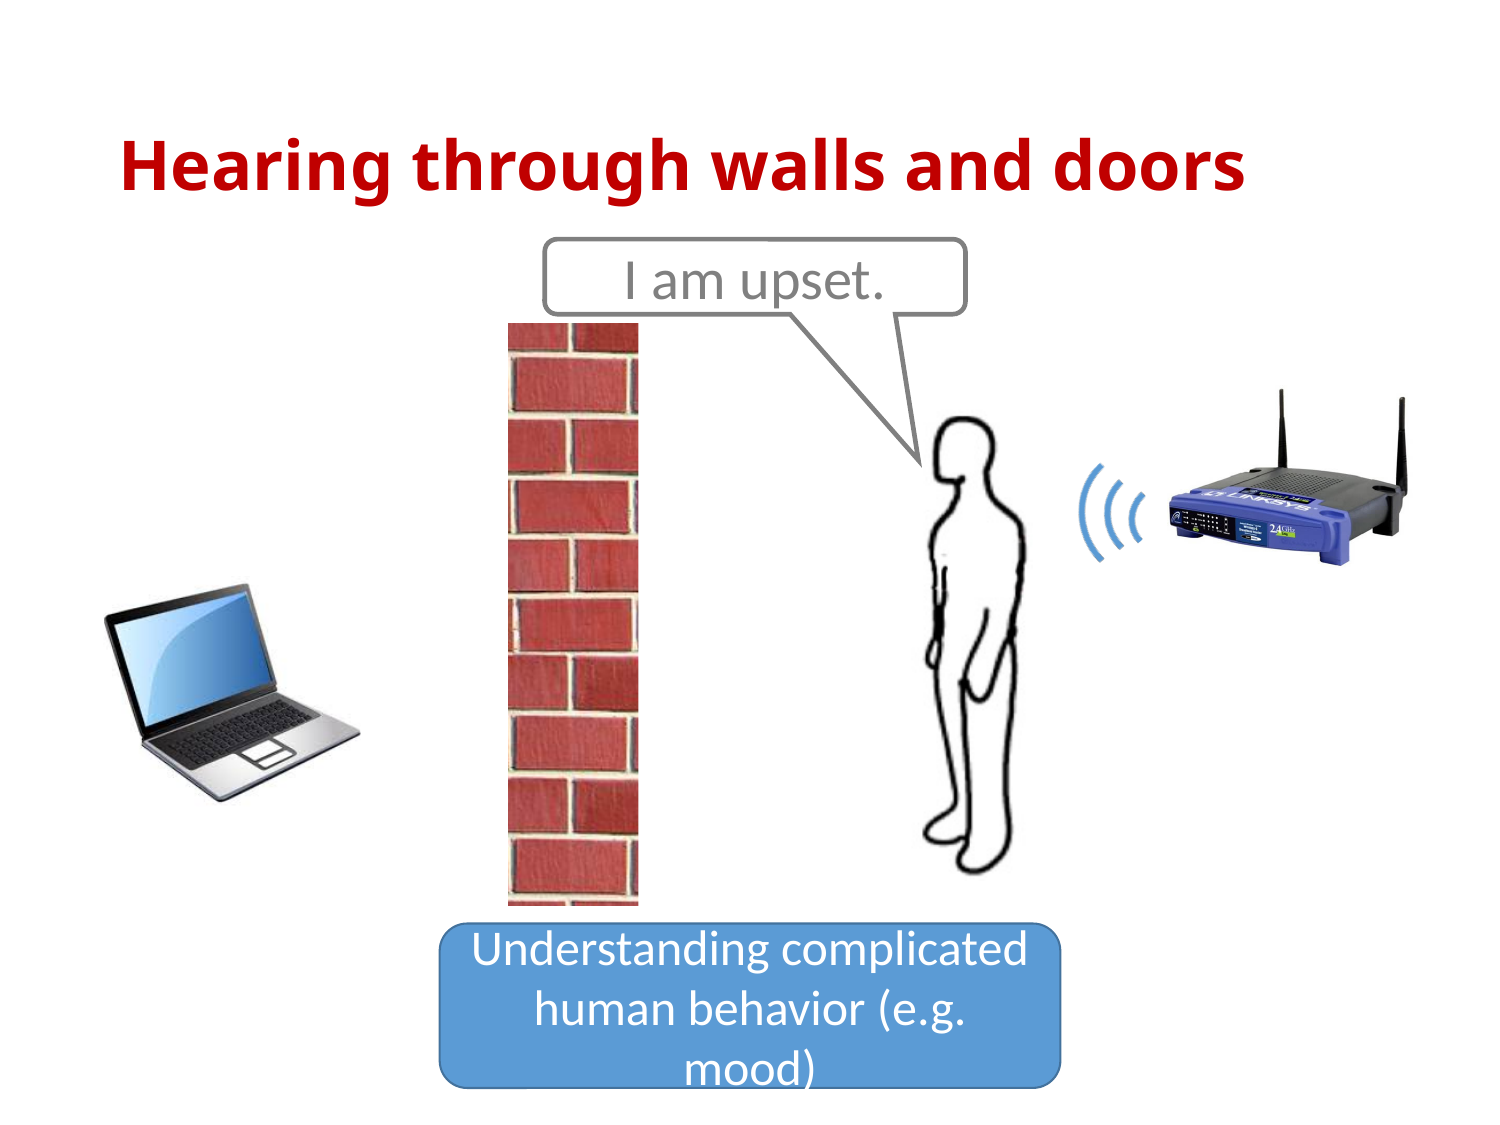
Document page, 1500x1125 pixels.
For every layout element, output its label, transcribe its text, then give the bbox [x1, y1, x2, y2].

picture [103, 567, 361, 825]
title Hearing through walls and doors [103, 59, 1397, 278]
text_box I am upset. [543, 238, 967, 449]
picture [507, 323, 639, 906]
picture [907, 407, 1033, 881]
text_box Understanding complicated human behavior (e.g. mood) [438, 922, 1062, 1090]
picture [1050, 385, 1427, 571]
